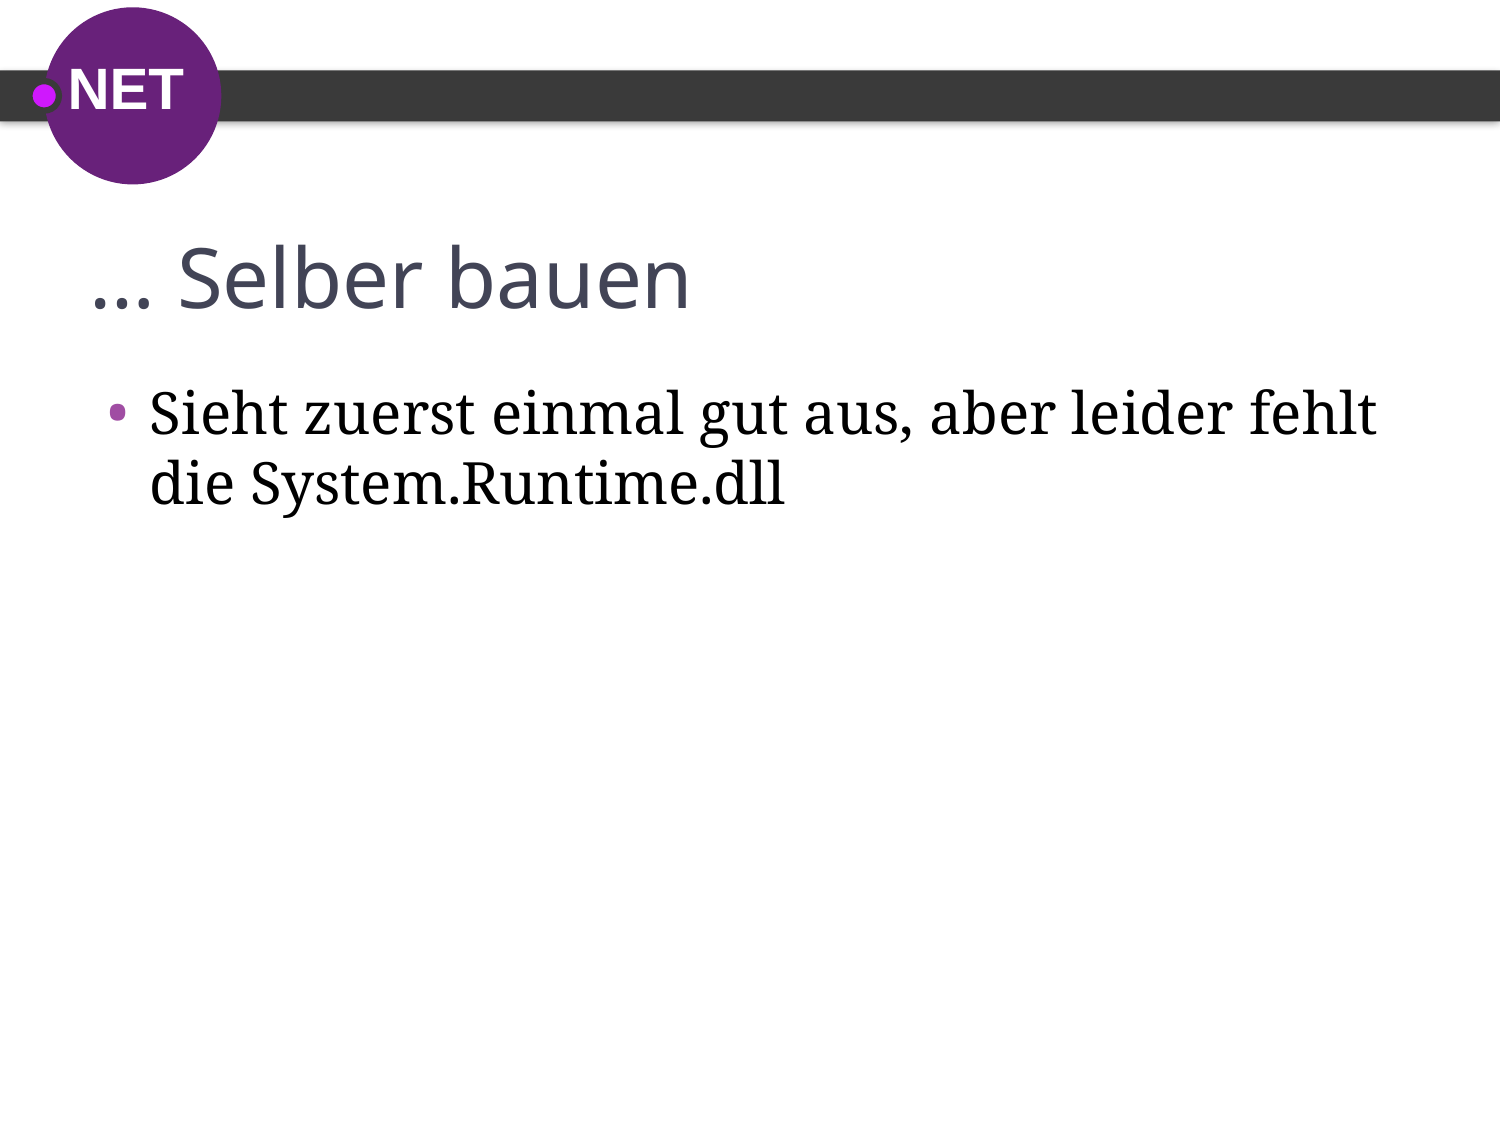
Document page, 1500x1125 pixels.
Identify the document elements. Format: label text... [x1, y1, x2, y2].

title … Selber bauen [75, 187, 1425, 363]
list Sieht zuerst einmal gut aus, aber leider fehlt die System.Runtime.dll [75, 368, 1425, 1079]
